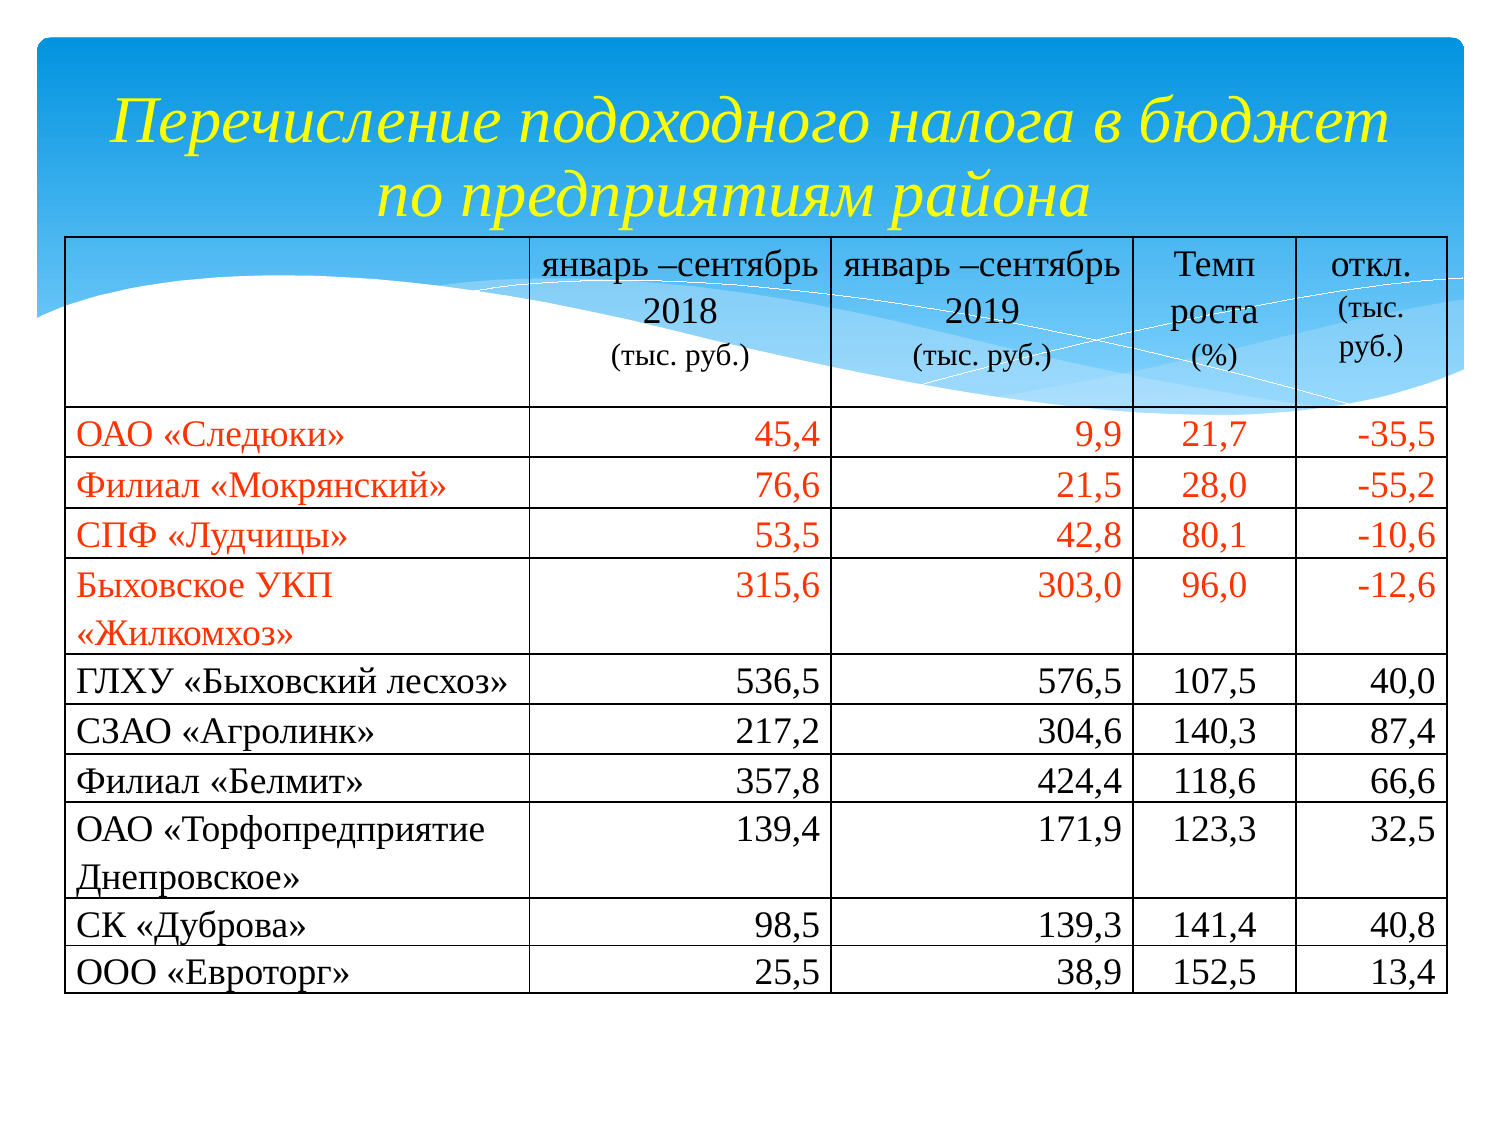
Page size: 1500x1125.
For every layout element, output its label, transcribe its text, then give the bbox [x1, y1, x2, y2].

table_cell 98,5 [530, 899, 830, 945]
table_cell ООО «Евроторг» [66, 946, 529, 992]
table_cell 38,9 [832, 946, 1132, 992]
table_cell 123,3 [1134, 803, 1295, 897]
table_cell Филиал «Мокрянский» [66, 458, 529, 507]
table_cell 40,0 [1297, 655, 1446, 703]
table_cell 40,8 [1297, 899, 1446, 945]
table_cell Быховское УКП «Жилкомхоз» [66, 559, 529, 653]
table_cell 21,5 [832, 458, 1132, 507]
table_cell 315,6 [530, 559, 830, 653]
table_cell 28,0 [1134, 458, 1295, 507]
table_cell СЗАО «Агролинк» [66, 705, 529, 753]
table_header [66, 238, 529, 406]
table_cell -12,6 [1297, 559, 1446, 653]
table_cell 152,5 [1134, 946, 1295, 992]
table_cell 87,4 [1297, 705, 1446, 753]
table_cell 76,6 [530, 458, 830, 507]
table_cell 304,6 [832, 705, 1132, 753]
table_cell 53,5 [530, 509, 830, 557]
table_header откл. (тыс. руб.) [1297, 238, 1446, 406]
table_cell -55,2 [1297, 458, 1446, 507]
table_cell 66,6 [1297, 755, 1446, 801]
table_cell Филиал «Белмит» [66, 755, 529, 801]
table_cell 139,3 [832, 899, 1132, 945]
table_cell 140,3 [1134, 705, 1295, 753]
table_cell 217,2 [530, 705, 830, 753]
table_cell 96,0 [1134, 559, 1295, 653]
table_cell 107,5 [1134, 655, 1295, 703]
table_cell 118,6 [1134, 755, 1295, 801]
table_cell 9,9 [832, 408, 1132, 456]
table_cell 424,4 [832, 755, 1132, 801]
table_cell ОАО «Следюки» [66, 408, 529, 456]
table_cell 80,1 [1134, 509, 1295, 557]
table_cell 25,5 [530, 946, 830, 992]
table_cell ГЛХУ «Быховский лесхоз» [66, 655, 529, 703]
table_cell -35,5 [1297, 408, 1446, 456]
table_cell 139,4 [530, 803, 830, 897]
table_cell 171,9 [832, 803, 1132, 897]
table_cell СК «Дуброва» [66, 899, 529, 945]
table_header январь –сентябрь 2018 (тыс. руб.) [530, 261, 830, 406]
table_cell 45,4 [530, 408, 830, 456]
table_cell 576,5 [832, 655, 1132, 703]
title Перечисление подоходного налога в бюджет по предприятиям района [76, 54, 1427, 261]
table_cell 357,8 [530, 755, 830, 801]
table_cell 32,5 [1297, 803, 1446, 897]
table_cell 21,7 [1134, 408, 1295, 456]
table_cell 13,4 [1297, 946, 1446, 992]
table_header январь –сентябрь 2019 (тыс. руб.) [832, 261, 1132, 406]
table_cell 536,5 [530, 655, 830, 703]
table_cell ОАО «Торфопредприятие Днепровское» [66, 803, 529, 897]
table_cell 141,4 [1134, 899, 1295, 945]
table_cell -10,6 [1297, 509, 1446, 557]
table_header Темп роста (%) [1134, 261, 1295, 406]
table_cell 303,0 [832, 559, 1132, 653]
table_cell СПФ «Лудчицы» [66, 509, 529, 557]
table_cell 42,8 [832, 509, 1132, 557]
